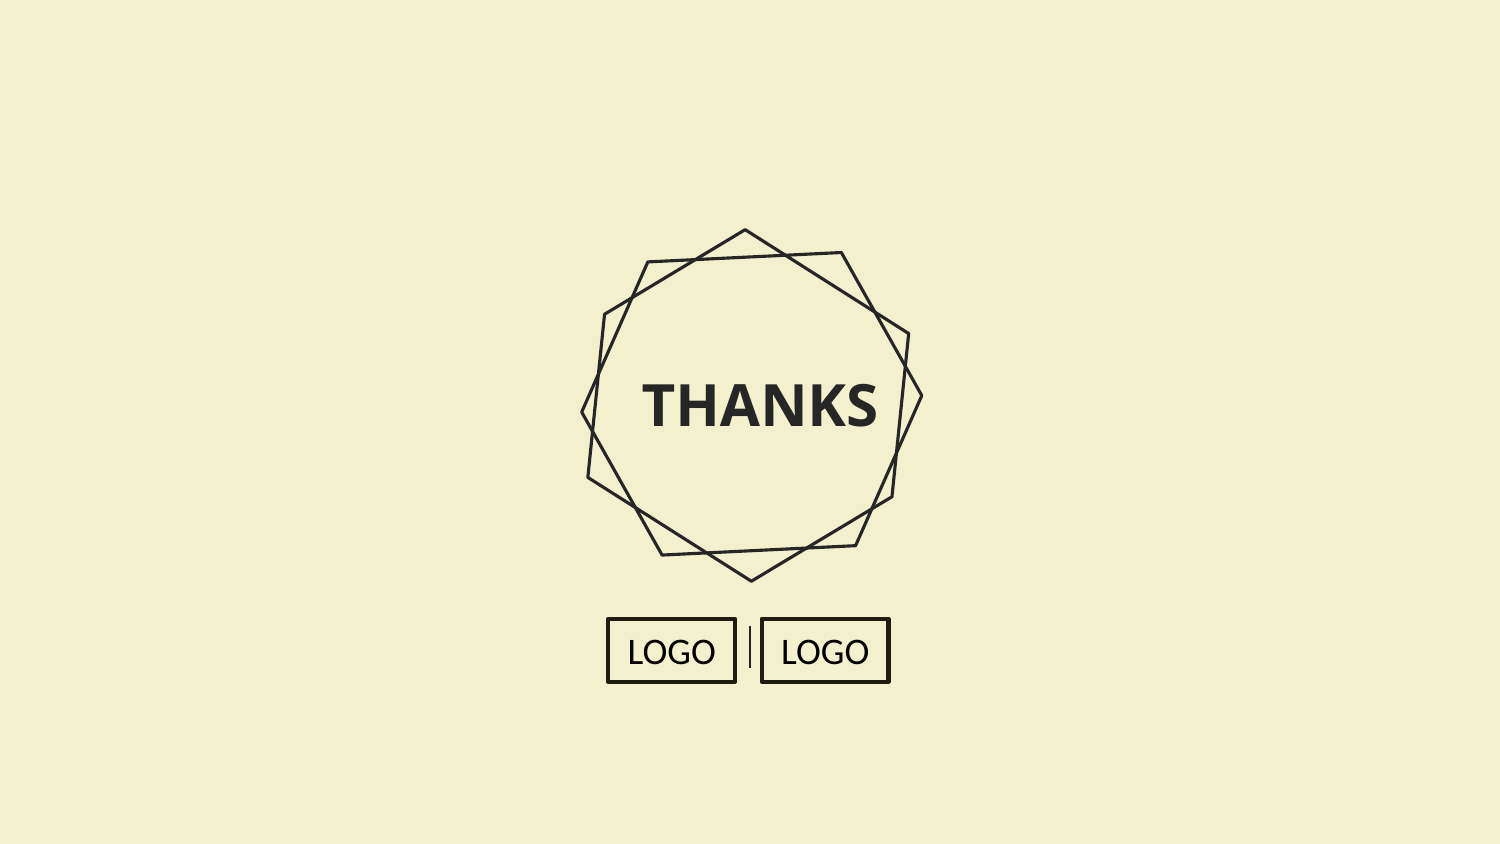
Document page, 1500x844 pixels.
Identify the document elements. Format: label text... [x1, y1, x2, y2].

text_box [577, 256, 923, 553]
text_box LOGO [766, 619, 885, 680]
text_box [606, 617, 737, 684]
text_box [760, 617, 891, 684]
text_box LOGO [612, 619, 731, 680]
